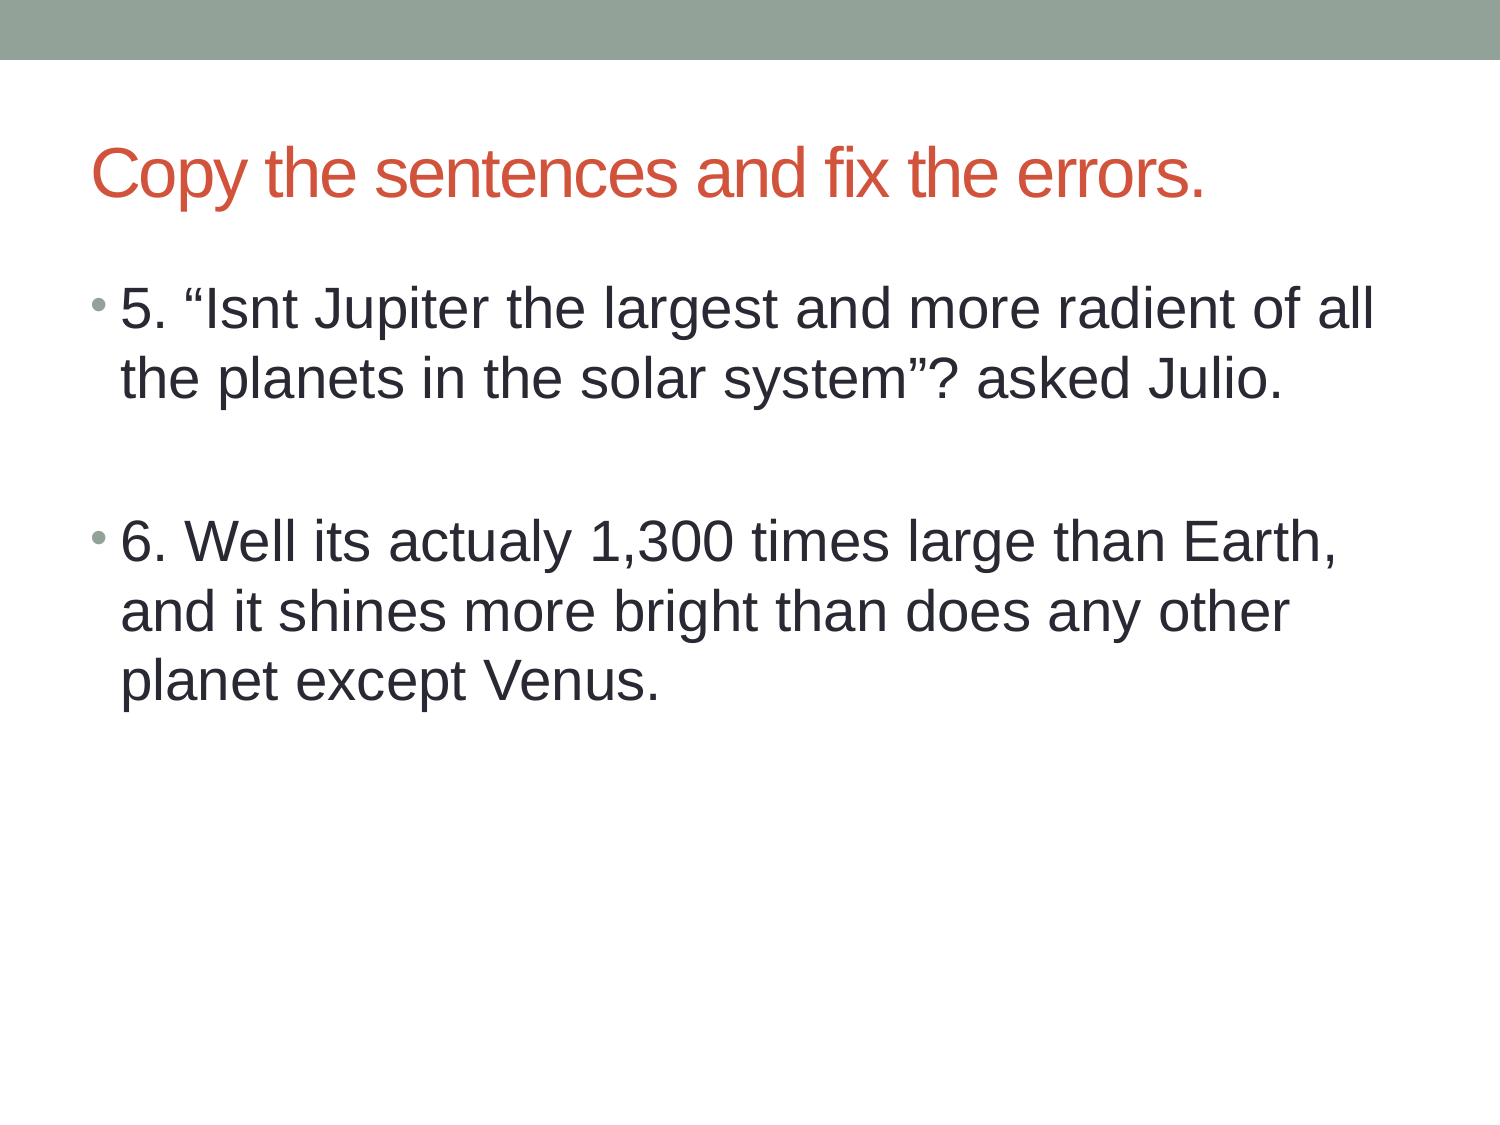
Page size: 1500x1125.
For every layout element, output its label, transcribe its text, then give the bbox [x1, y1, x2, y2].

title Copy the sentences and fix the errors. [75, 87, 1425, 250]
list 5. “Isnt Jupiter the largest and more radient of all the planets in the solar system”? asked Julio. 6. Well its actualy 1,300 times large than Earth, and it shines more bright than does any other planet except Venus. [75, 262, 1425, 1063]
